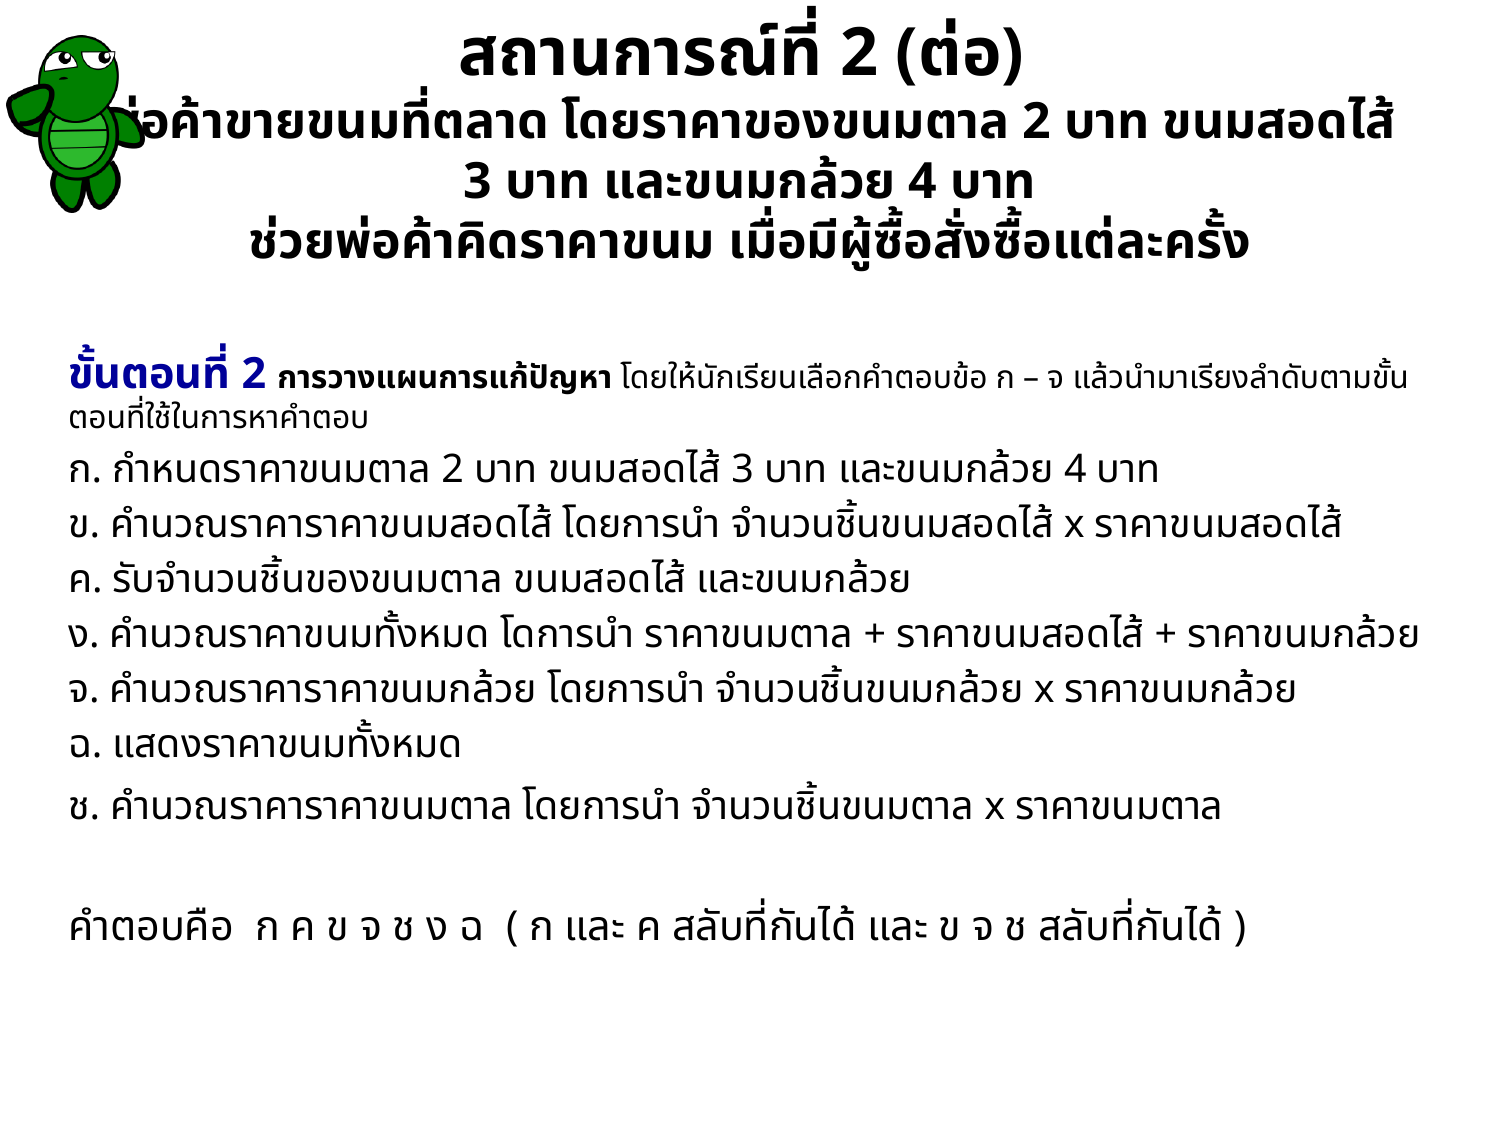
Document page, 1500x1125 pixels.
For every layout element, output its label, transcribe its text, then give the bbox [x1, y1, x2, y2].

picture [6, 35, 145, 214]
title สถานการณ์ที่ 2 (ต่อ) พ่อค้าขายขนมที่ตลาด โดยราคาของขนมตาล 2 บาท ขนมสอดไส้ 3 บาท และขนมกล้วย 4 บาท ช่วยพ่อค้าคิดราคาขนม เมื่อมีผู้ซื้อสั่งซื้อแต่ละครั้ง [75, 45, 1425, 233]
list ขั้นตอนที่ 2 การวางแผนการแก้ปัญหา โดยให้นักเรียนเลือกคำตอบข้อ ก – จ แล้วนำมาเรียงลำดับตามขั้นตอนที่ใช้ในการหาคำตอบ ก. กำหนดราคาขนมตาล 2 บาท ขนมสอดไส้ 3 บาท และขนมกล้วย 4 บาท ข. คำนวณราคาราคาขนมสอดไส้ โดยการนำ จำนวนชิ้นขนมสอดไส้ x ราคาขนมสอดไส้ ค. รับจำนวนชิ้นของขนมตาล ขนมสอดไส้ และขนมกล้วย ง. คำนวณราคาขนมทั้งหมด โดการนำ ราคาขนมตาล + ราคาขนมสอดไส้ + ราคาขนมกล้วย จ. คำนวณราคาราคาขนมกล้วย โดยการนำ จำนวนชิ้นขนมกล้วย x ราคาขนมกล้วย ฉ. แสดงราคาขนมทั้งหมด ช. คำนวณราคาราคาขนมตาล โดยการนำ จำนวนชิ้นขนมตาล x ราคาขนมตาล คำตอบคือ ก ค ข จ ช ง ฉ ( ก และ ค สลับที่กันได้ และ ข จ ช สลับที่กันได้ ) [53, 338, 1471, 976]
